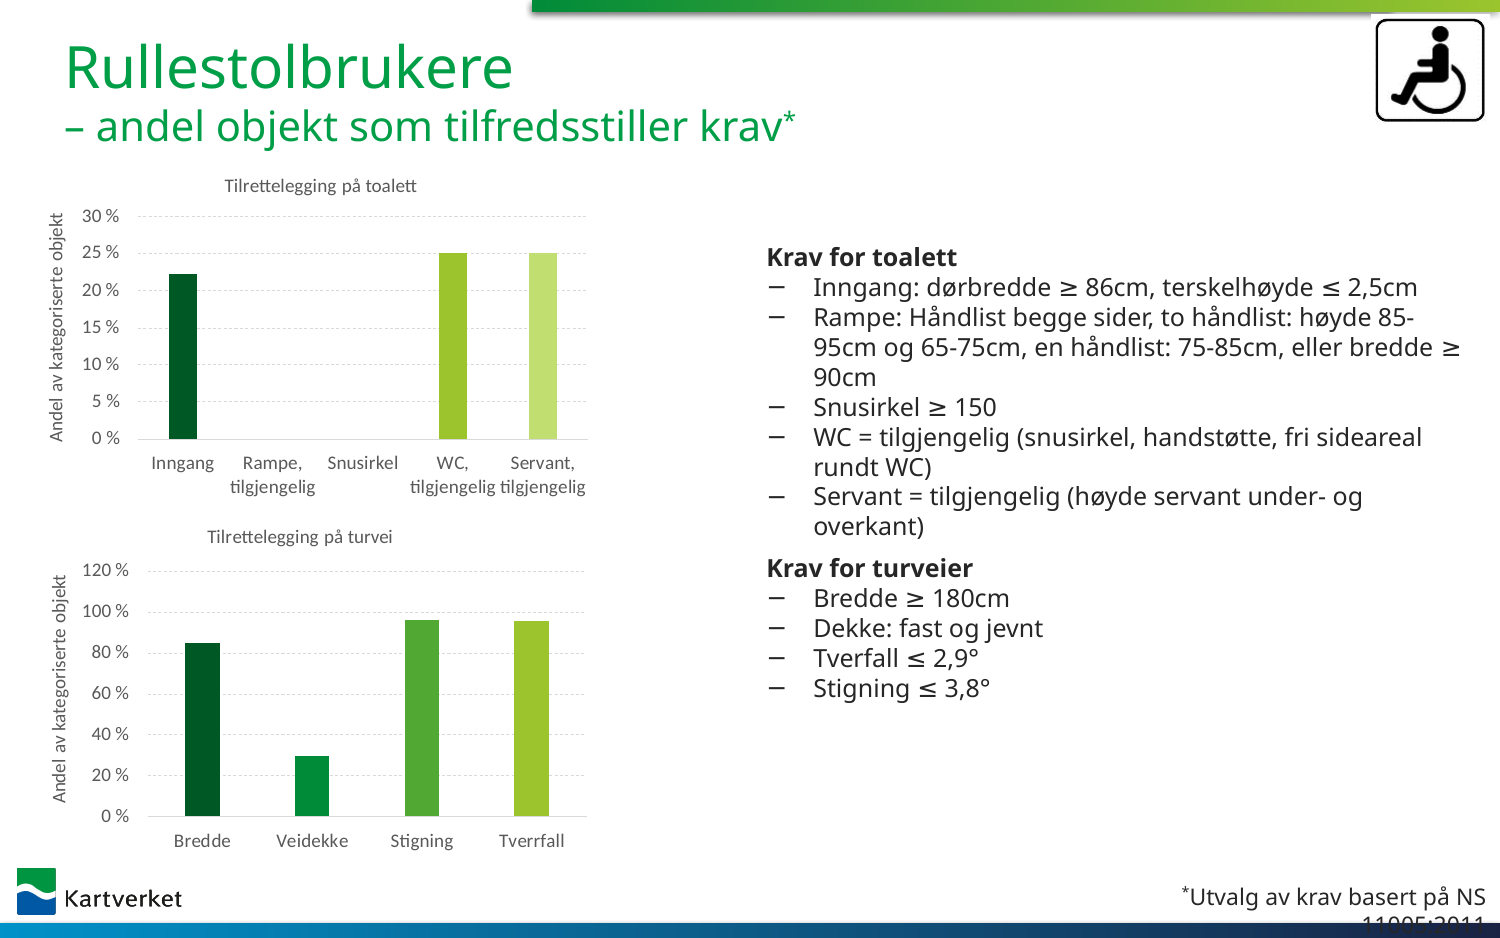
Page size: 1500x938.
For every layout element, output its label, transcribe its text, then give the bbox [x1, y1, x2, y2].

picture [41, 520, 598, 859]
text_box Krav for toalett Inngang: dørbredde ≥ 86cm, terskelhøyde ≤ 2,5cm Rampe: Håndlist begge sider, to håndlist: høyde 85-95cm og 65-75cm, en håndlist: 75-85cm, eller bredde ≥ 90cm Snusirkel ≥ 150 WC = tilgjengelig (snusirkel, handstøtte, fri sideareal rundt WC) Servant = tilgjengelig (høyde servant under- og overkant) [751, 234, 1483, 545]
text_box *Utvalg av krav basert på NS 11005:2011 [1068, 873, 1500, 938]
picture [41, 166, 599, 505]
text_box Rullestolbrukere – andel objekt som tilfredsstiller krav* [49, 14, 1431, 158]
picture [1371, 13, 1491, 127]
text_box Krav for turveier Bredde ≥ 180cm Dekke: fast og jevnt Tverfall ≤ 2,9° Stigning ≤ 3,8° [751, 545, 1483, 710]
